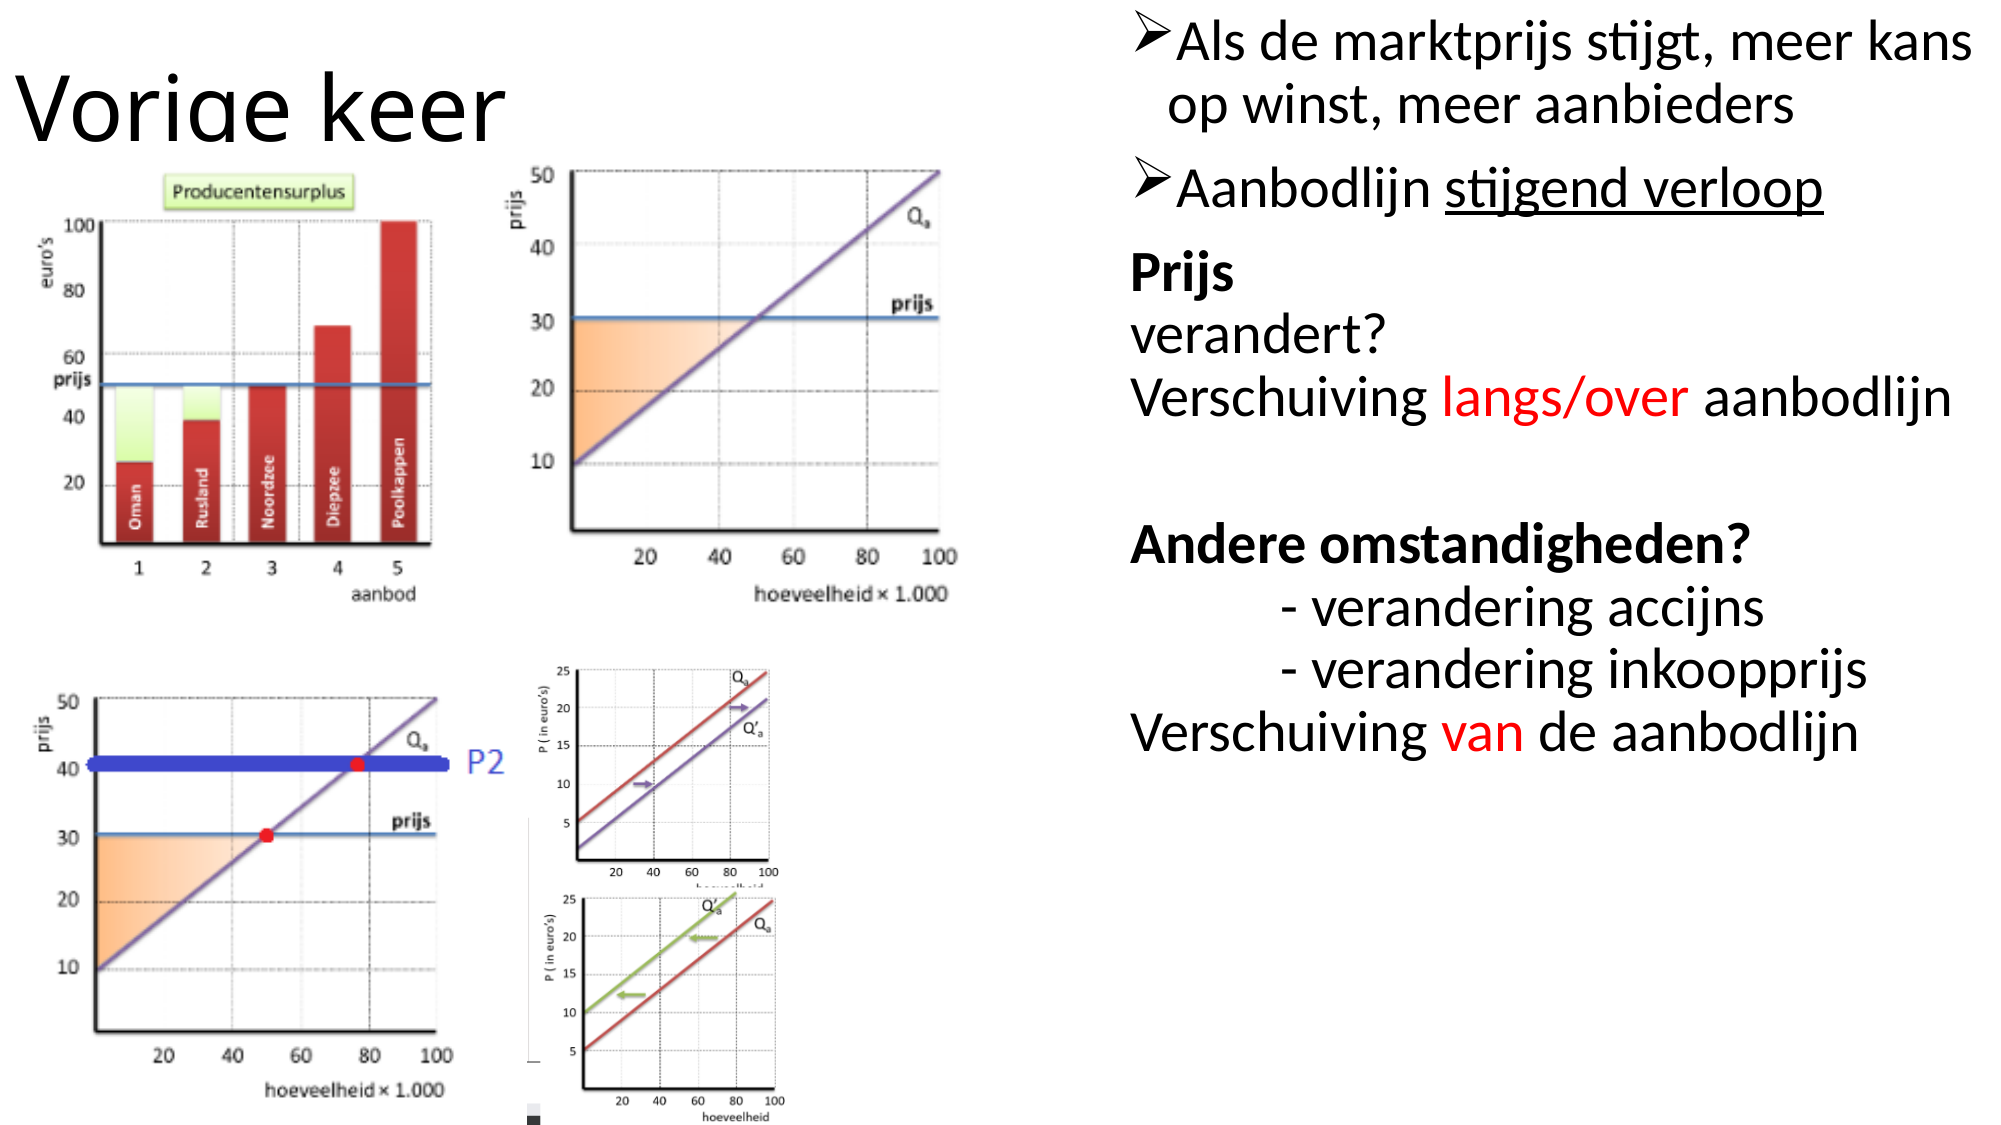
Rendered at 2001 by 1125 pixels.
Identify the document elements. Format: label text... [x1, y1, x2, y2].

picture [7, 142, 477, 617]
list Als de marktprijs stijgt, meer kans op winst, meer aanbieders Aanbodlijn stijgend verloop Prijs verandert? Verschuiving langs/over aanbodlijn Andere omstandigheden? - verandering accijns - verandering inkoopprijs Verschuiving van de aanbodlijn [1115, 3, 1993, 1014]
title Vorige keer [0, 3, 1115, 221]
picture [7, 657, 785, 1125]
picture [483, 142, 991, 624]
